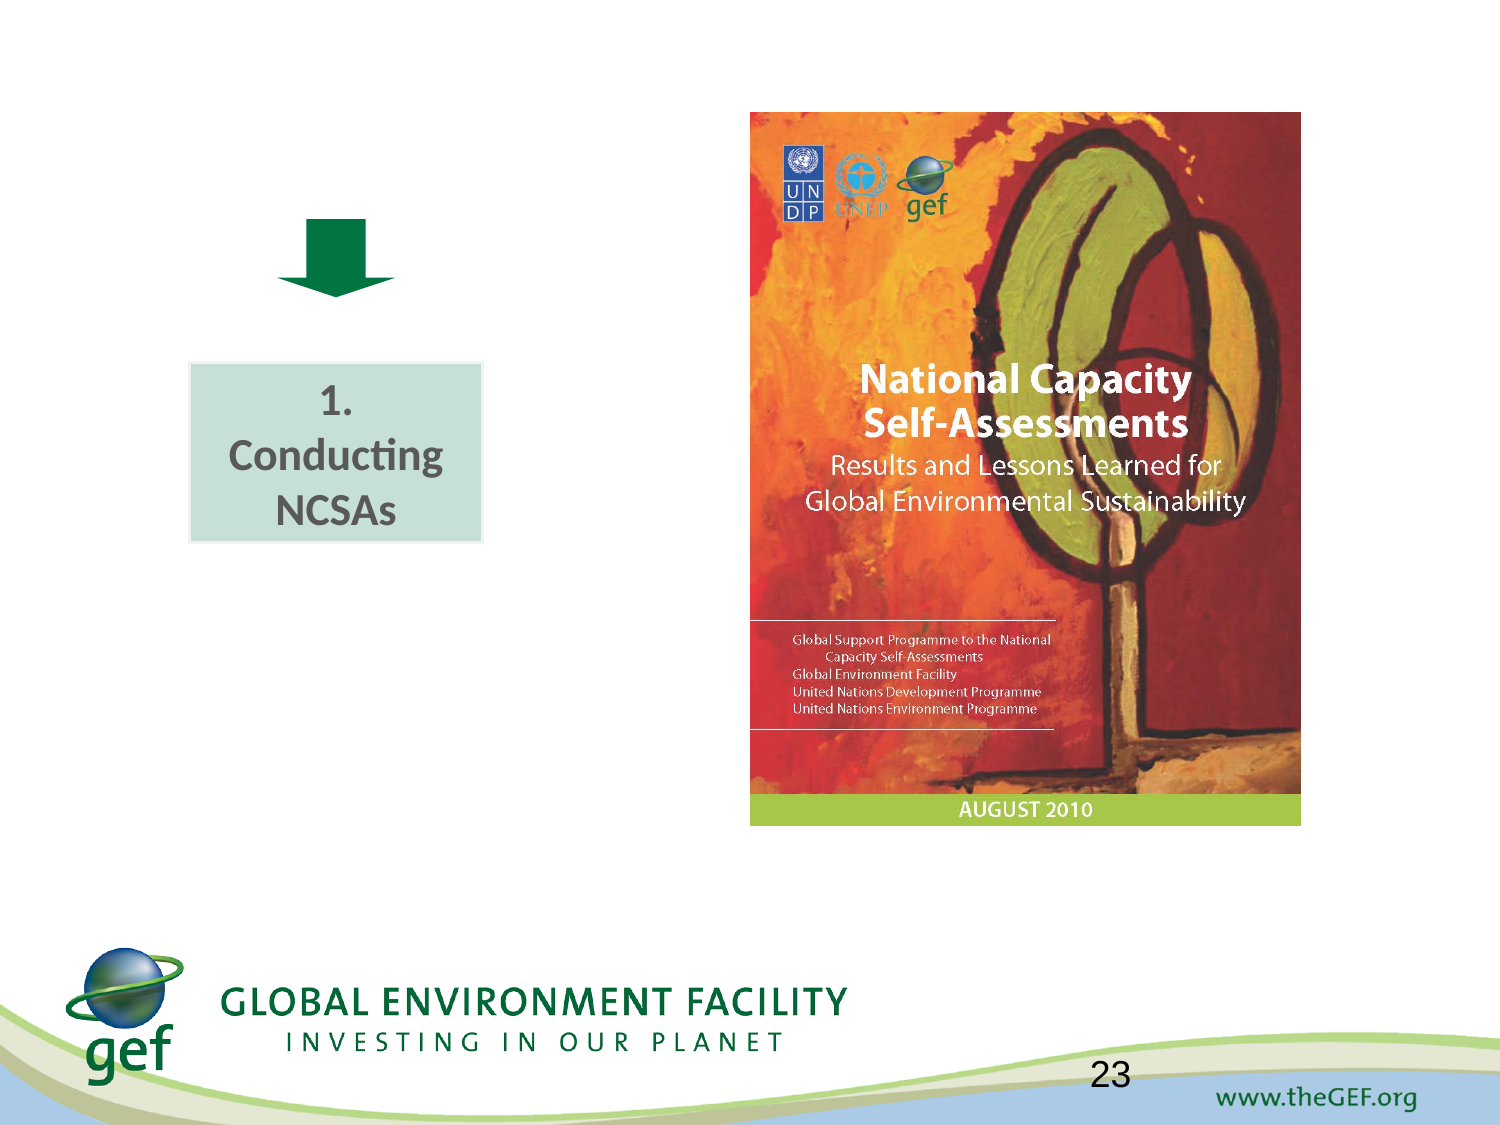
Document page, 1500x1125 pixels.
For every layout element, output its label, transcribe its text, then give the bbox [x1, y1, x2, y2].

picture [0, 920, 1500, 1125]
text_box 1. Conducting NCSAs [189, 362, 483, 543]
picture [749, 112, 1302, 826]
slide_number 23 [1074, 1042, 1425, 1103]
text_box [276, 219, 396, 298]
